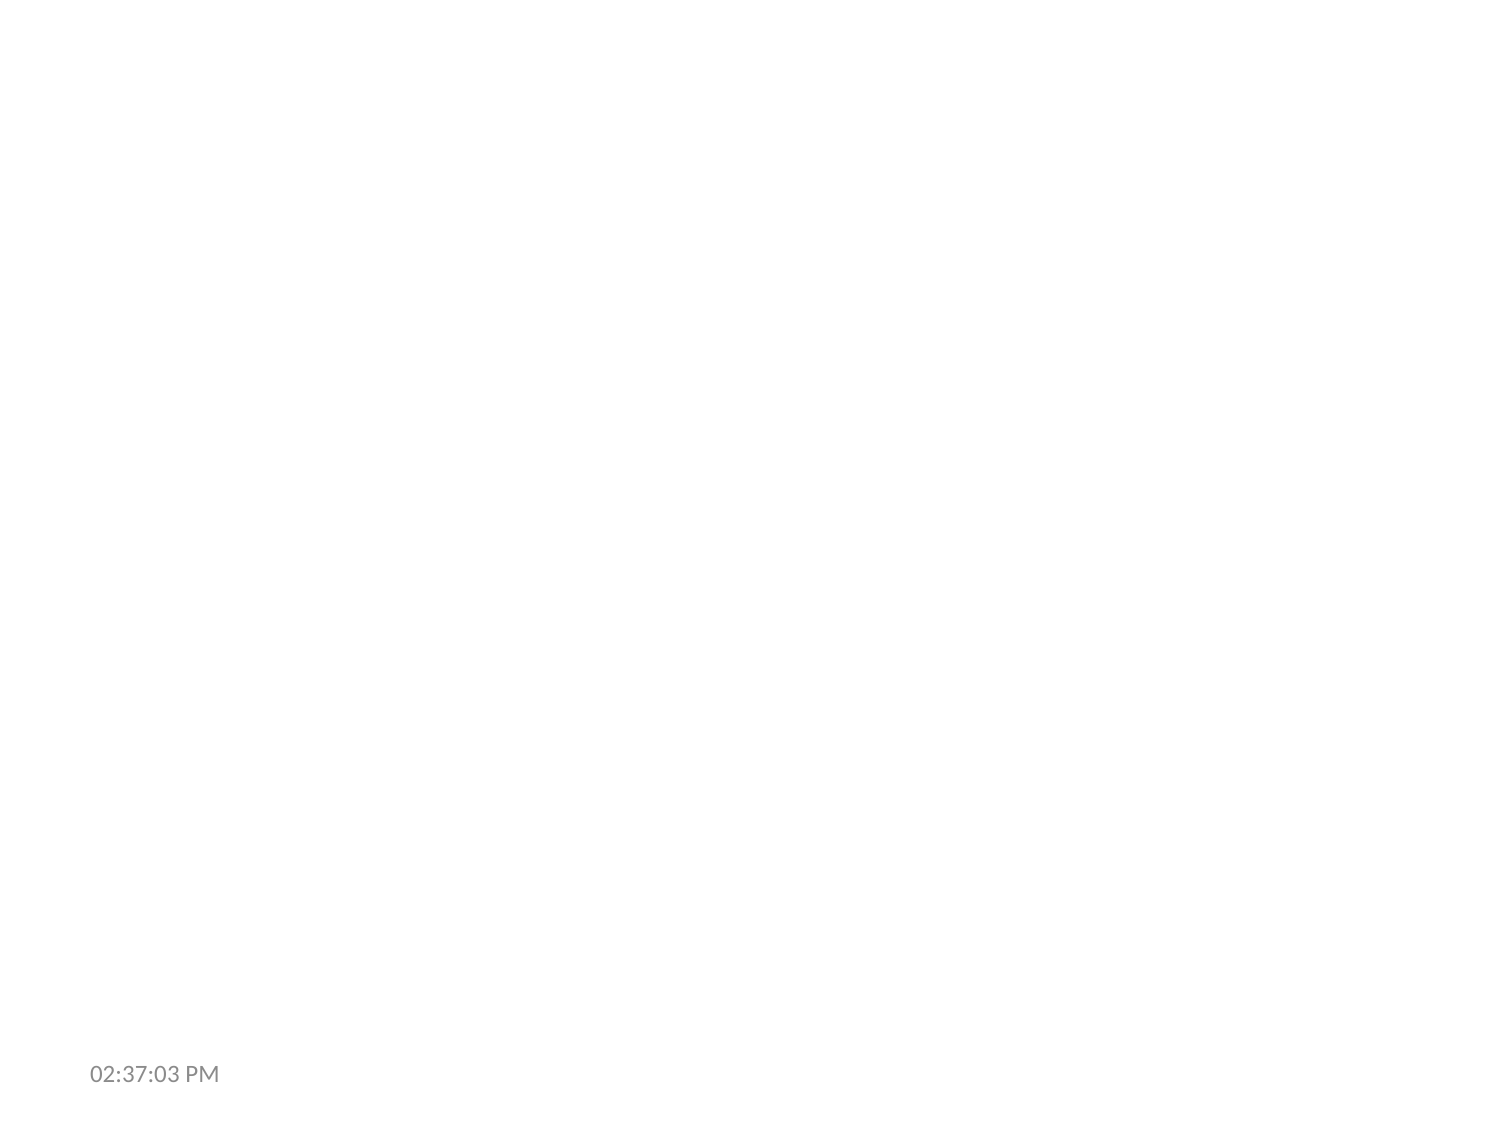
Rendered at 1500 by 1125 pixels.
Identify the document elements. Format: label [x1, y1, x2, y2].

slide_number [75, 1042, 425, 1103]
